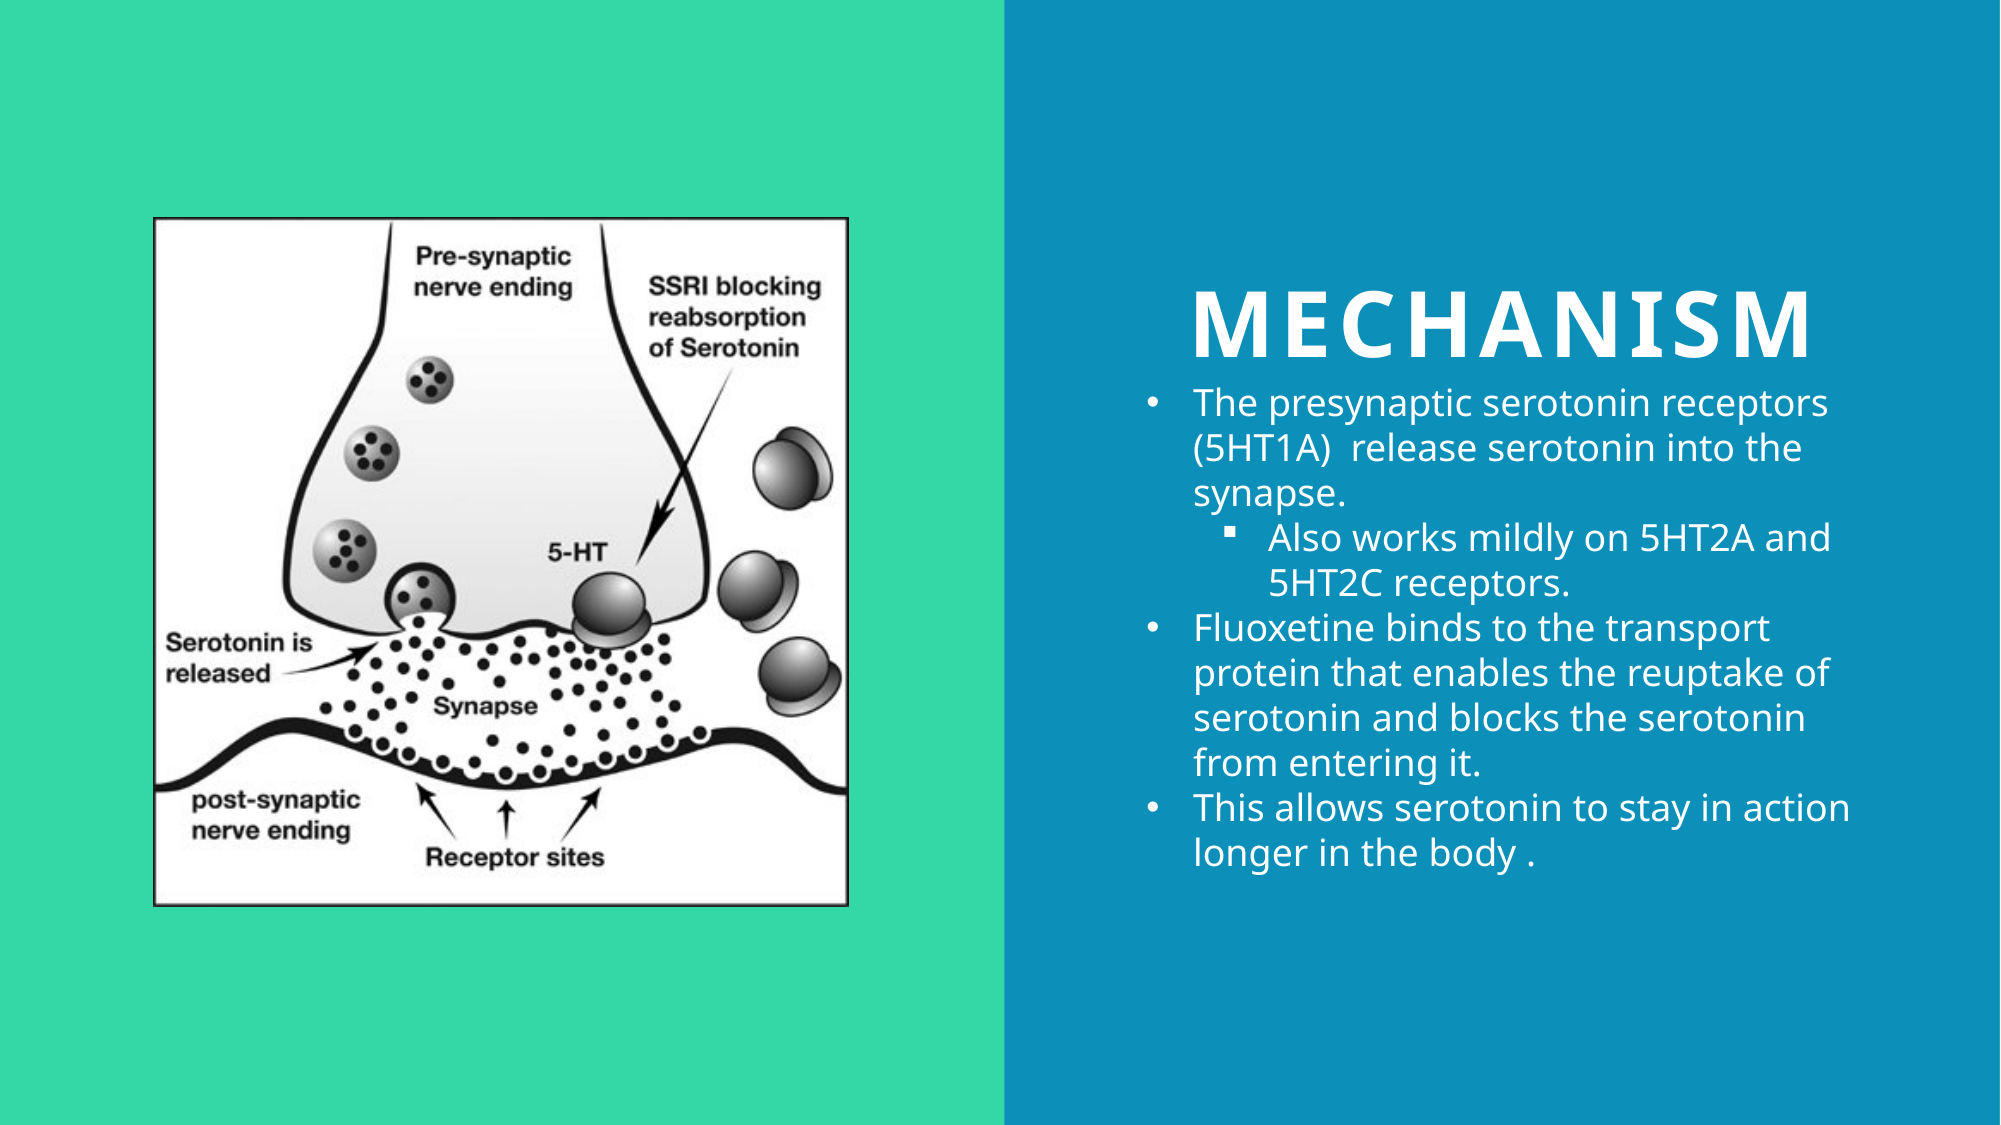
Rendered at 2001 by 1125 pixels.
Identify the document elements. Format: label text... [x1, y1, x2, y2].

text_box The presynaptic serotonin receptors (5HT1A) release serotonin into the synapse. Also works mildly on 5HT2A and 5HT2C receptors. Fluoxetine binds to the transport protein that enables the reuptake of serotonin and blocks the serotonin from entering it. This allows serotonin to stay in action longer in the body . [1131, 371, 1893, 881]
title mechanism [1004, 0, 2000, 1125]
picture [152, 217, 849, 908]
